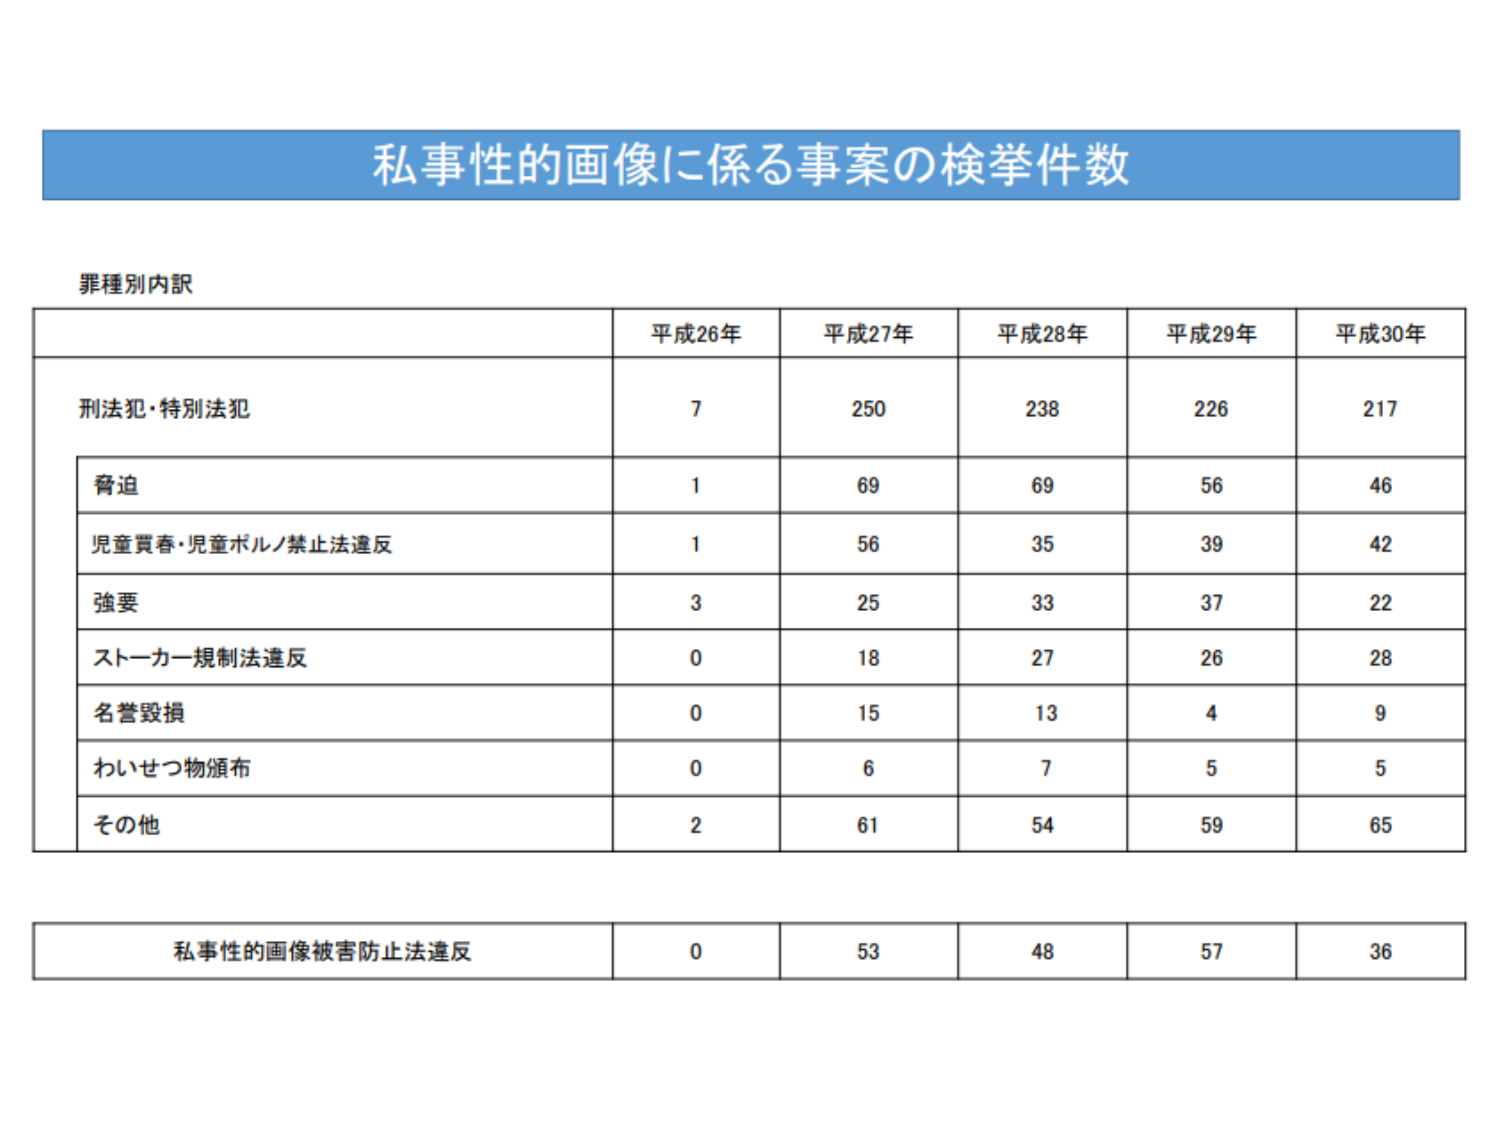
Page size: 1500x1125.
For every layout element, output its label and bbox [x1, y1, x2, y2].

picture [6, 120, 1494, 1005]
